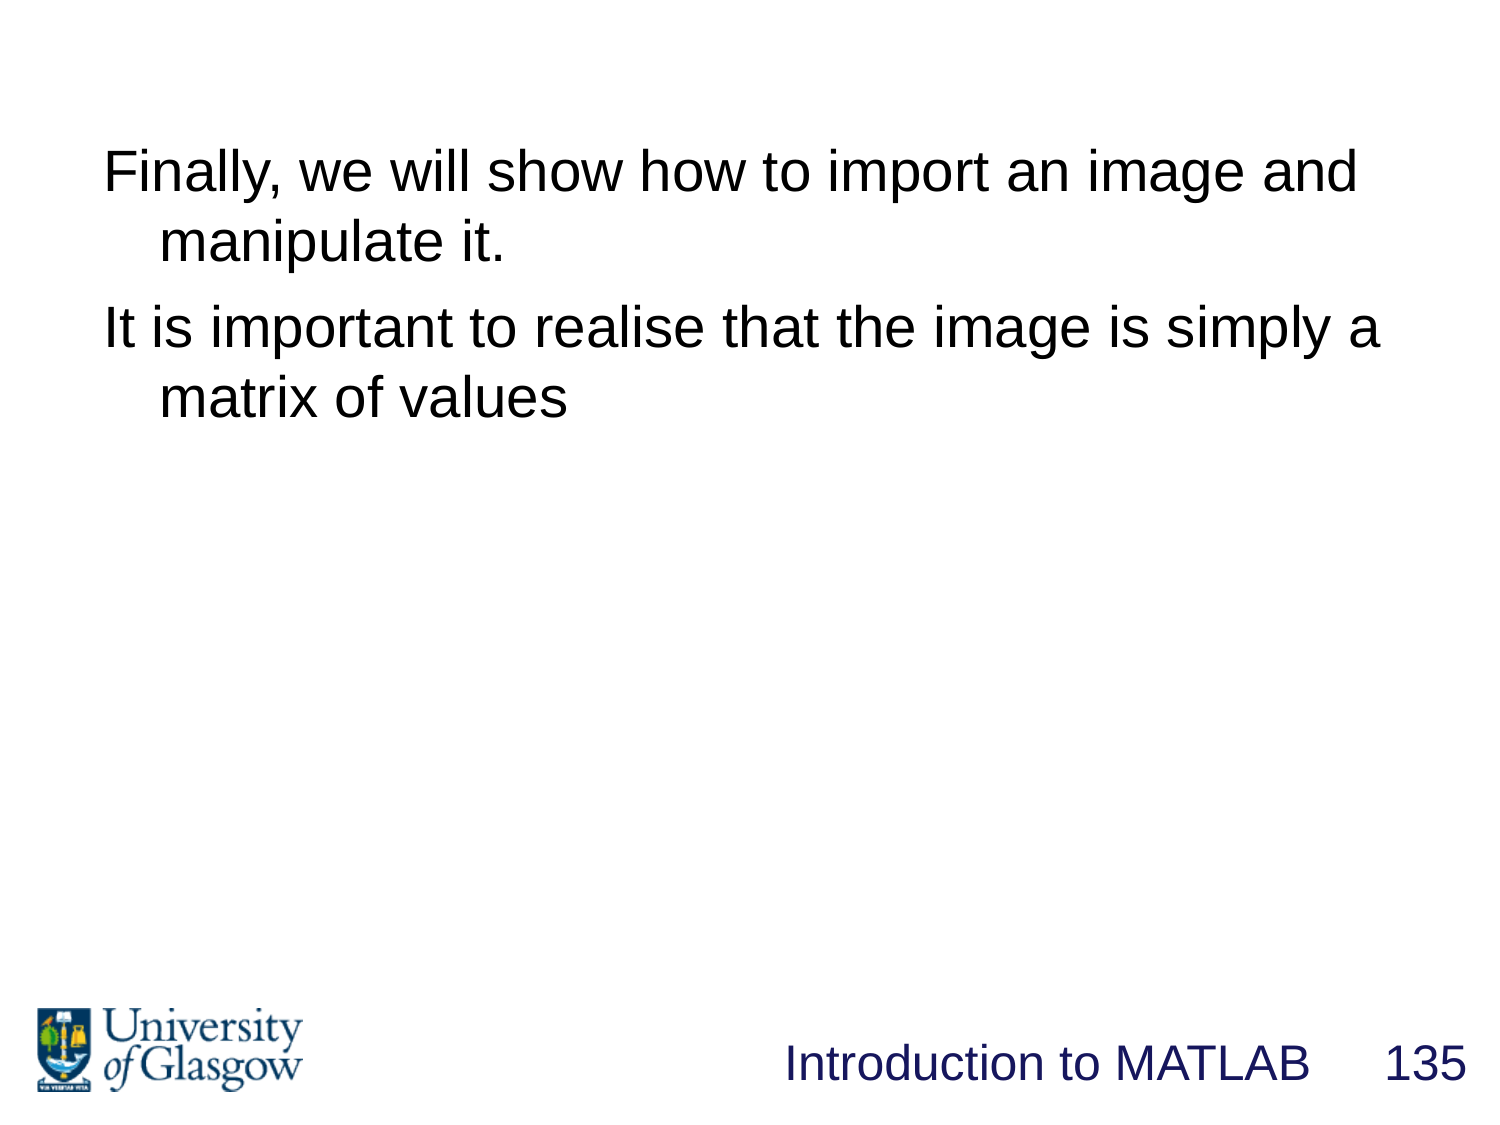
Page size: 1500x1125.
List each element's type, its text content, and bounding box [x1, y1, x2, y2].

picture [37, 1008, 303, 1092]
text_box Finally, we will show how to import an image and manipulate it. It is important to realise that the image is simply a matrix of values [88, 125, 1439, 868]
